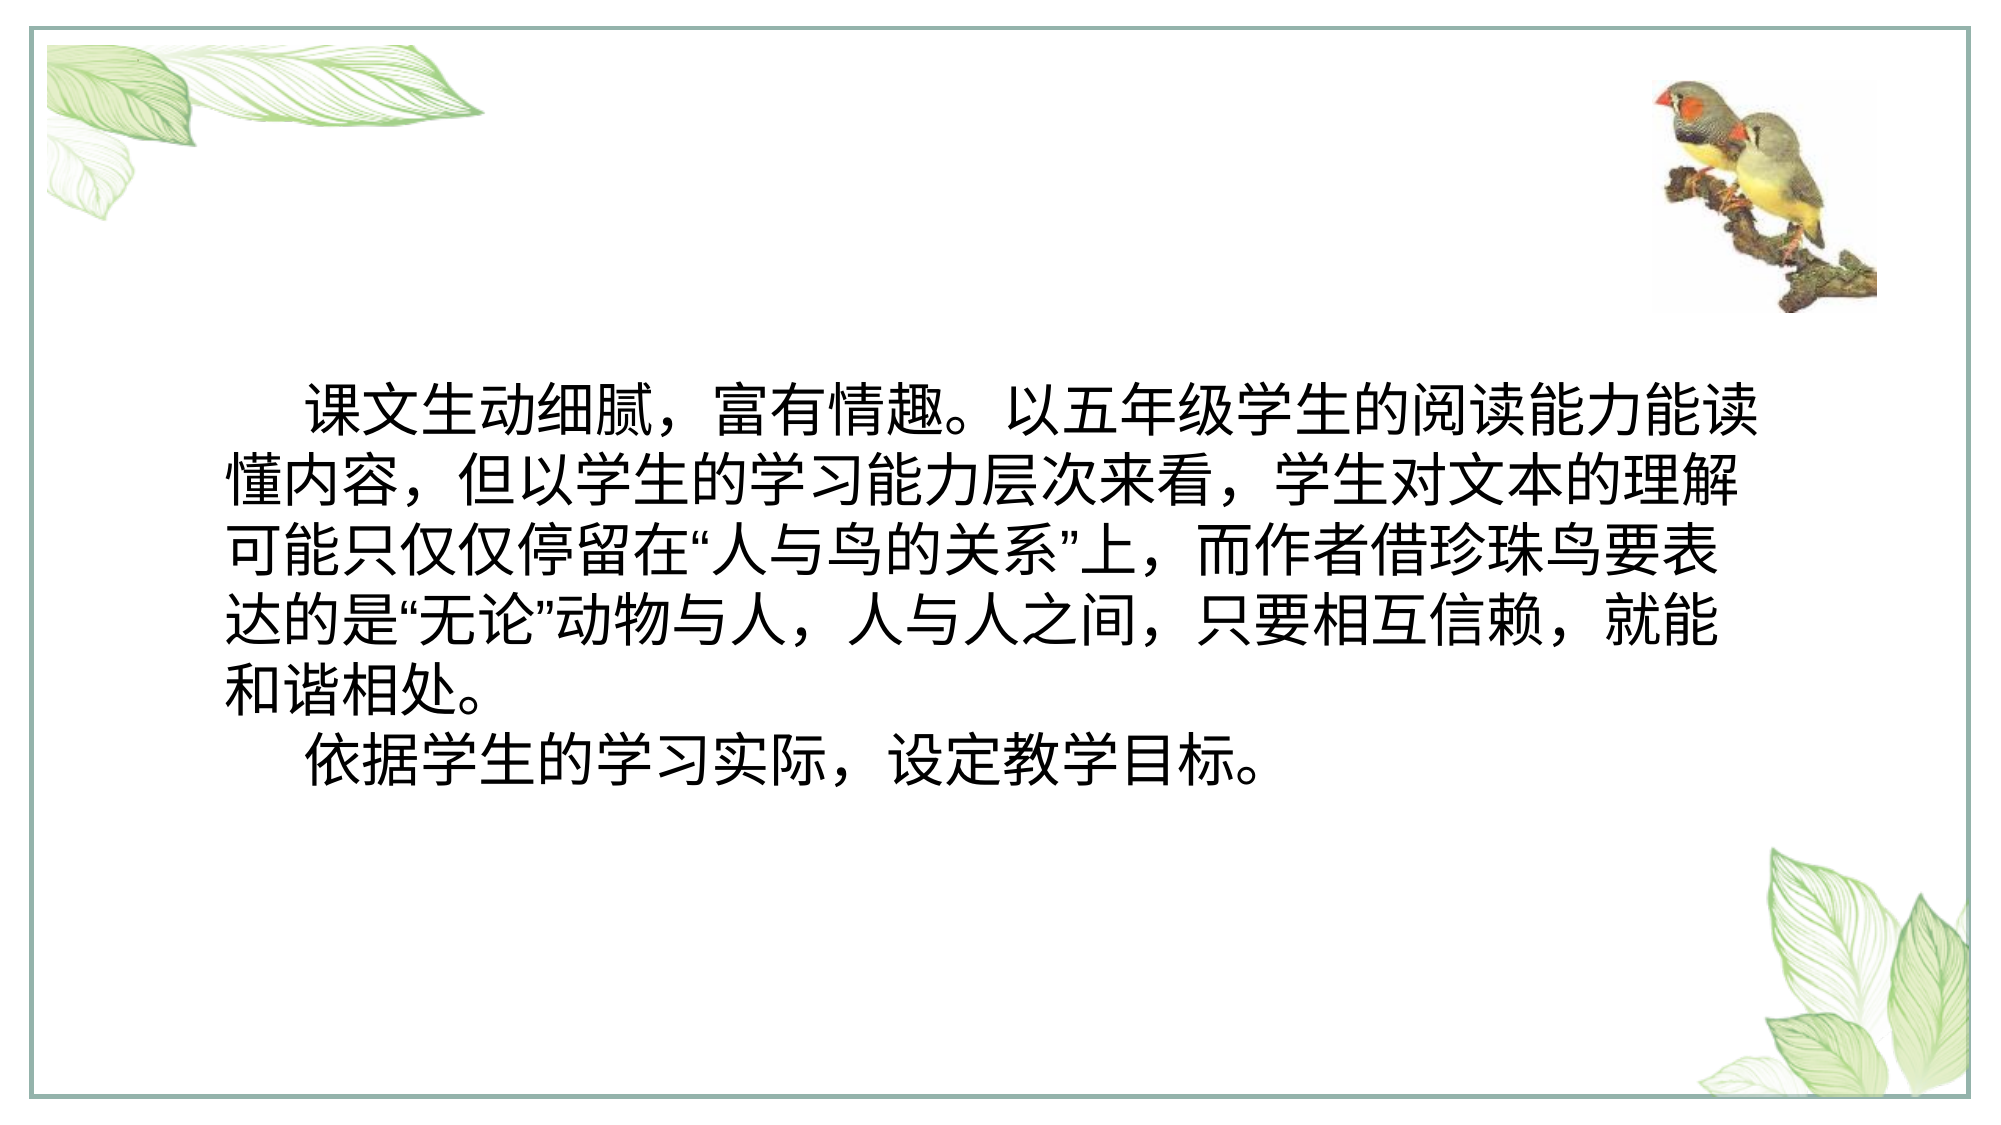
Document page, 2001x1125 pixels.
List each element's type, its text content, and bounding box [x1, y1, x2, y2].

text_box [30, 27, 1970, 1098]
picture [47, 45, 507, 235]
text_box 课文生动细腻，富有情趣。以五年级学生的阅读能力能读懂内容，但以学生的学习能力层次来看，学生对文本的理解可能只仅仅停留在“人与鸟的关系”上，而作者借珍珠鸟要表达的是“无论”动物与人，人与人之间，只要相互信赖，就能和谐相处。 依据学生的学习实际，设定教学目标。 [210, 365, 1790, 801]
picture [1652, 80, 1877, 314]
picture [1684, 759, 1969, 1097]
